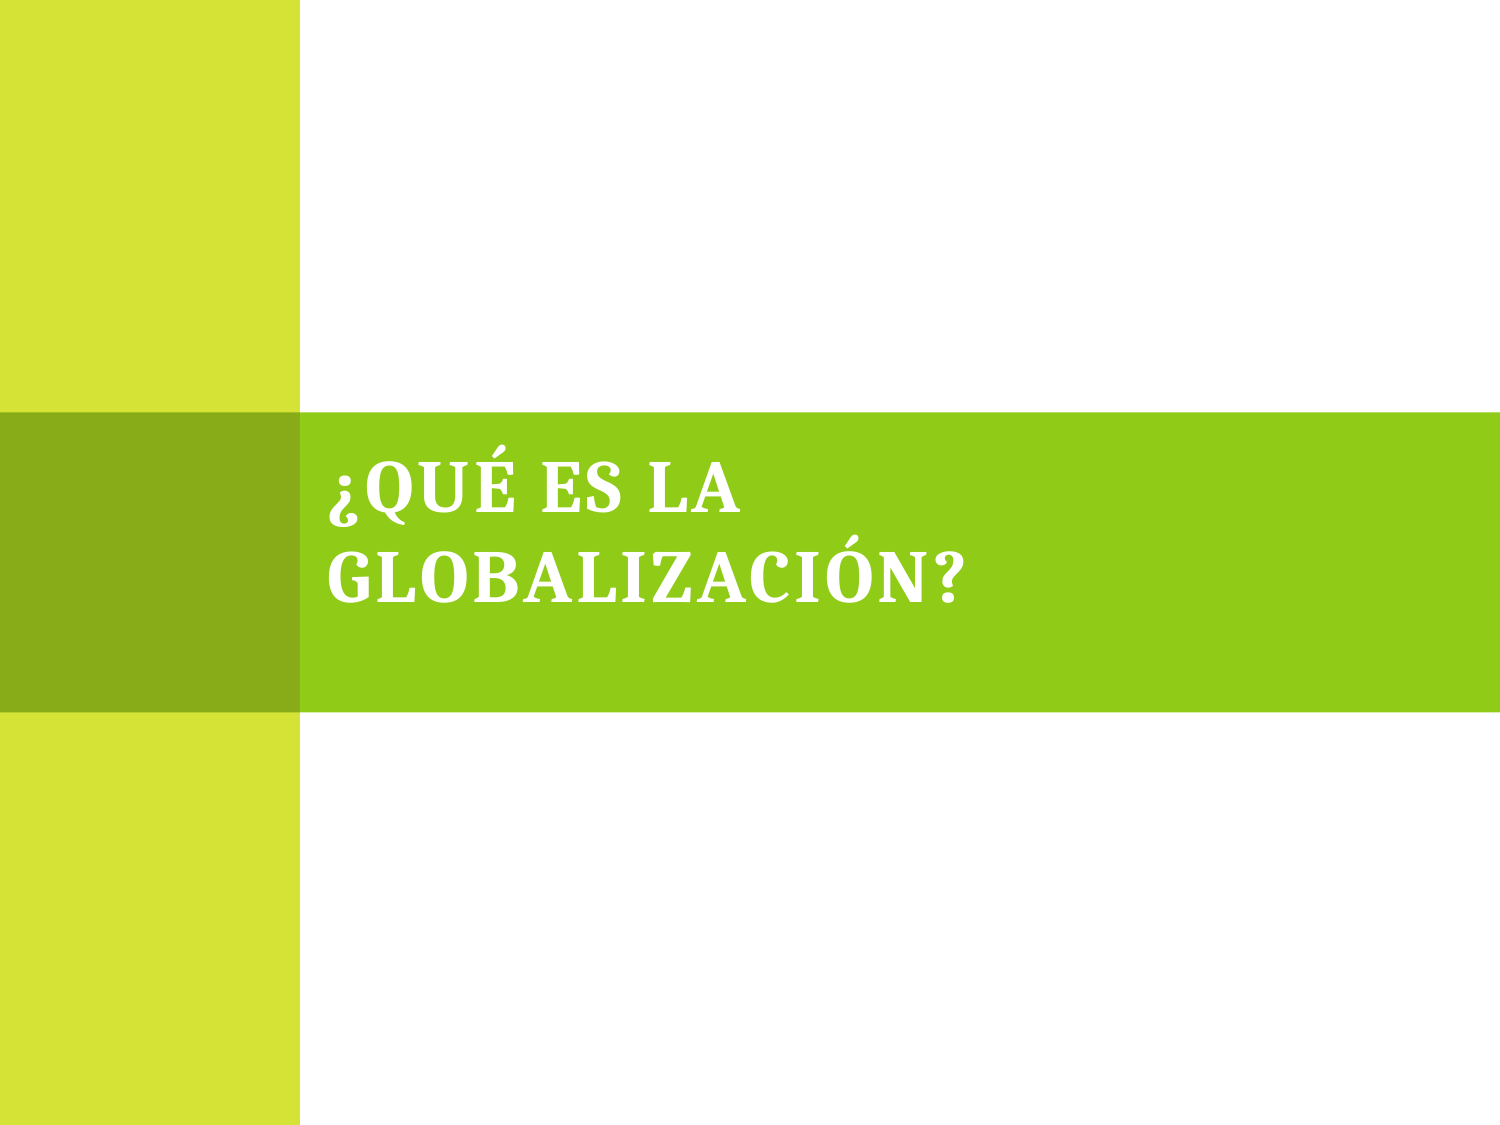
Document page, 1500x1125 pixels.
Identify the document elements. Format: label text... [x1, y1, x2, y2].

title ¿Qué es la globalización? [312, 437, 1400, 625]
